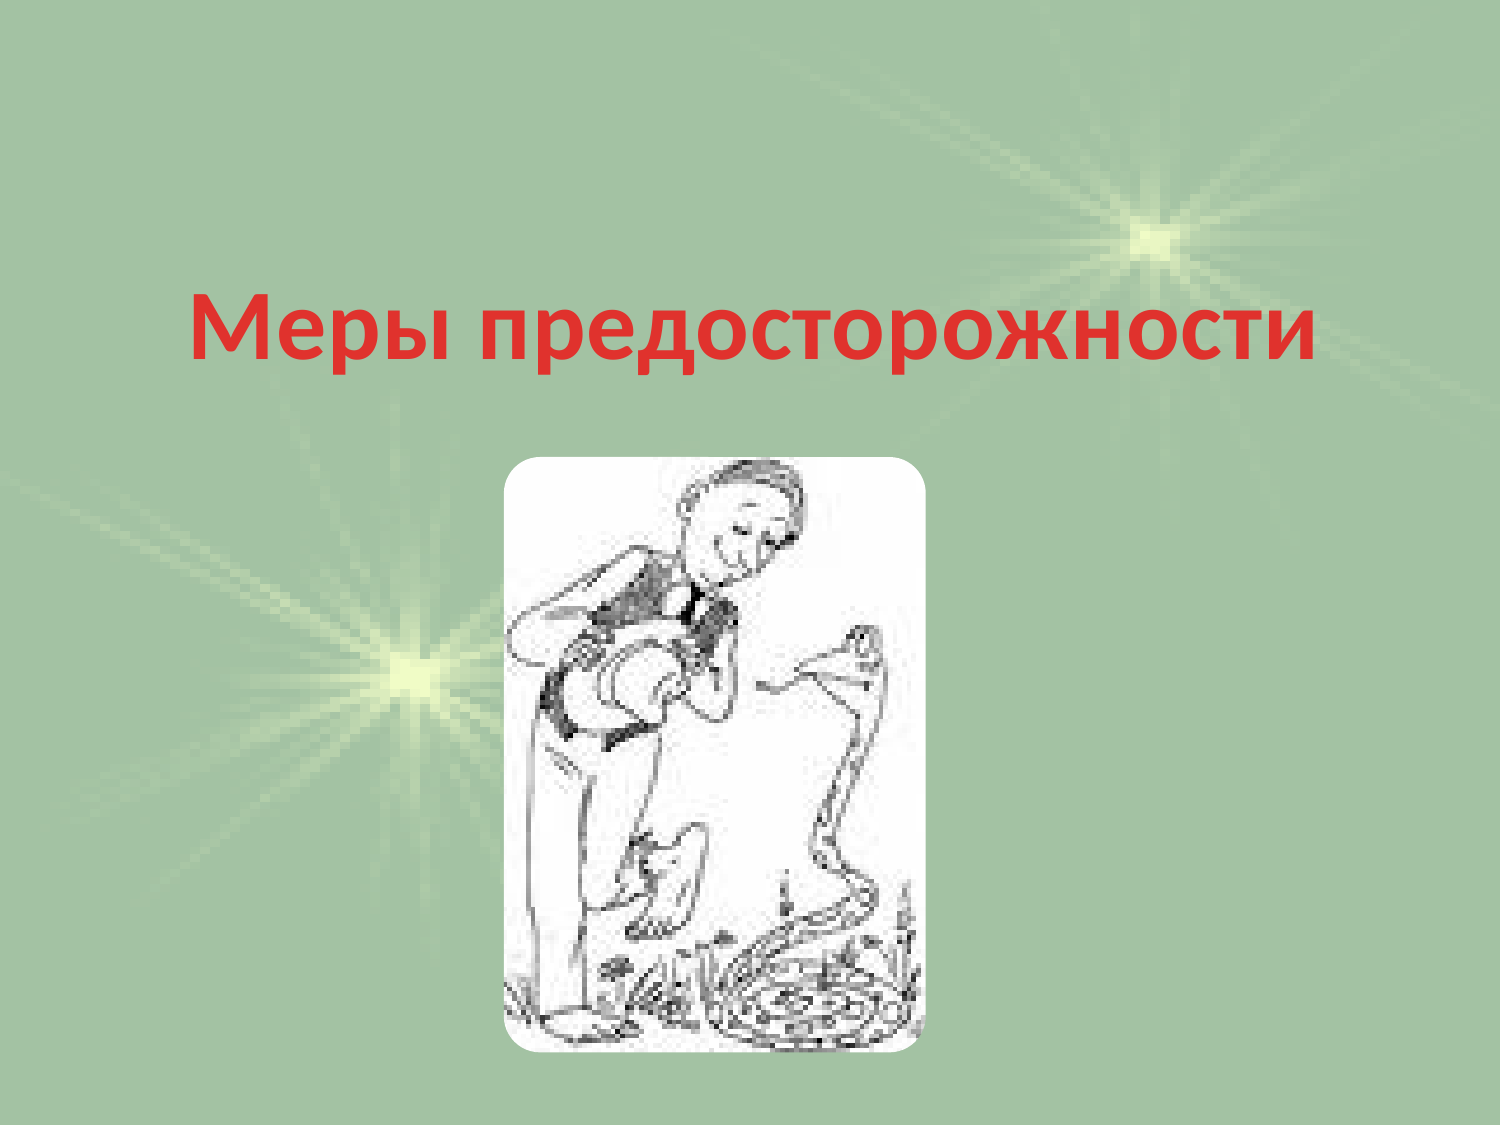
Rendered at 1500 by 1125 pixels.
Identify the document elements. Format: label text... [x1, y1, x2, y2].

picture [0, 0, 1500, 1125]
title Меры предосторожности [117, 199, 1393, 441]
